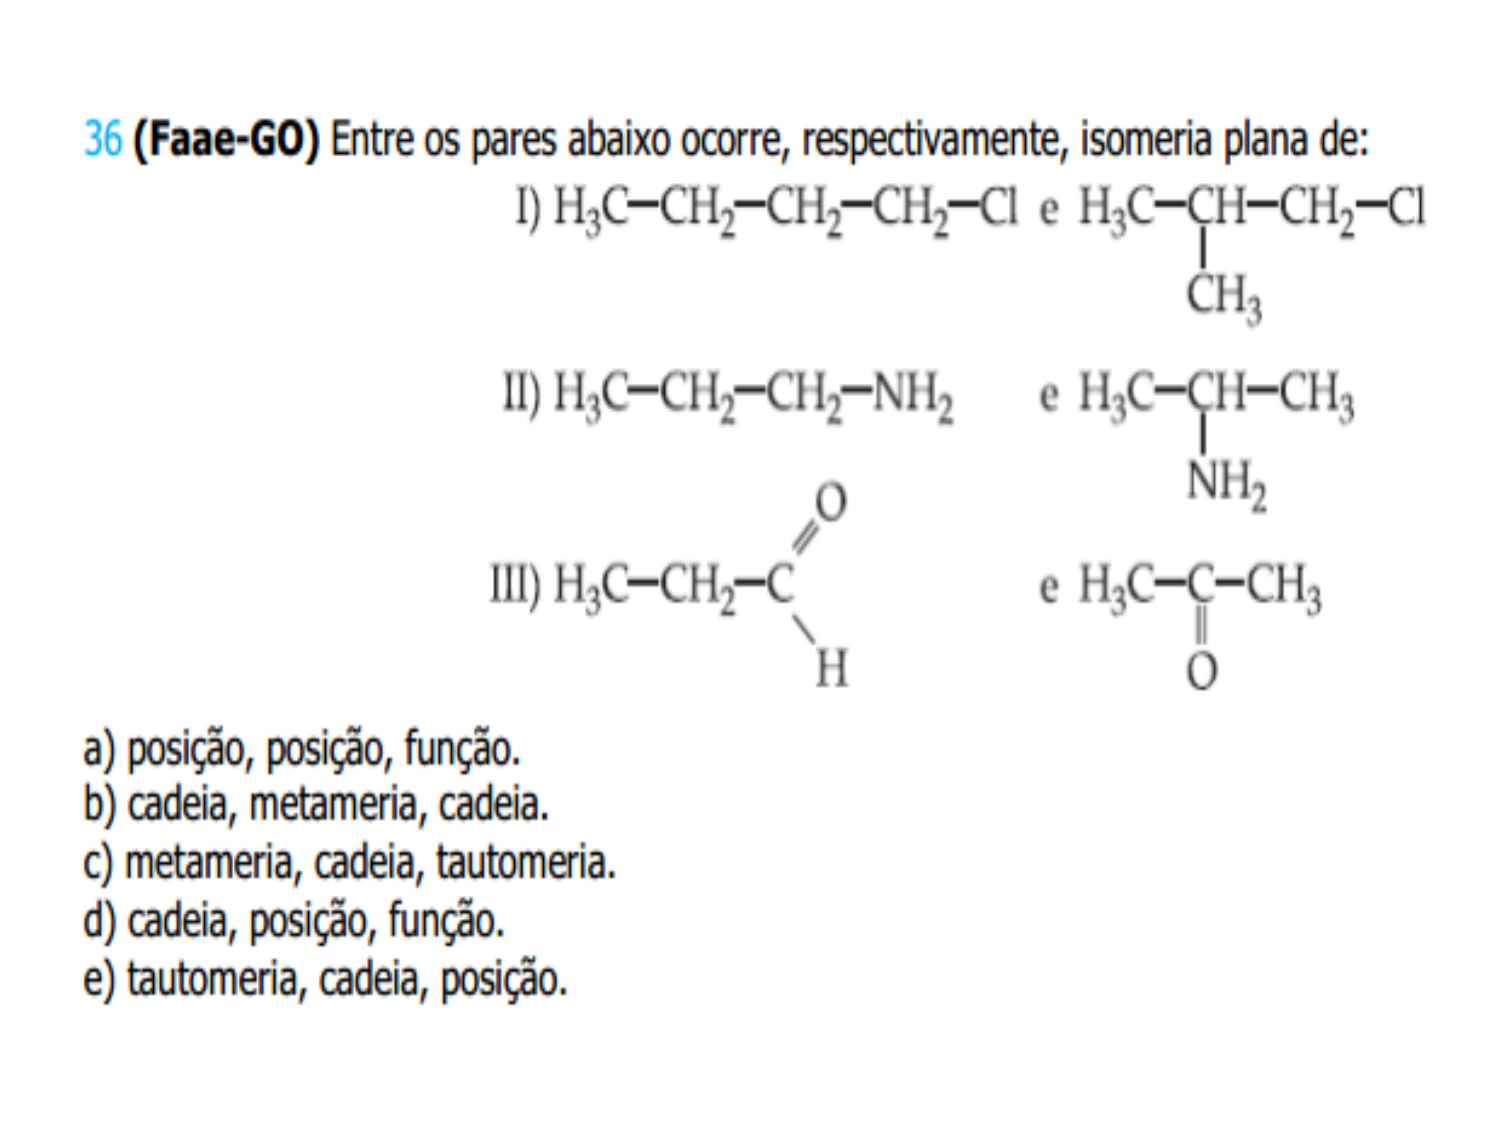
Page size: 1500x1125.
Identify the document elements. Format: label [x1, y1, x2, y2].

picture [44, 101, 1496, 1012]
